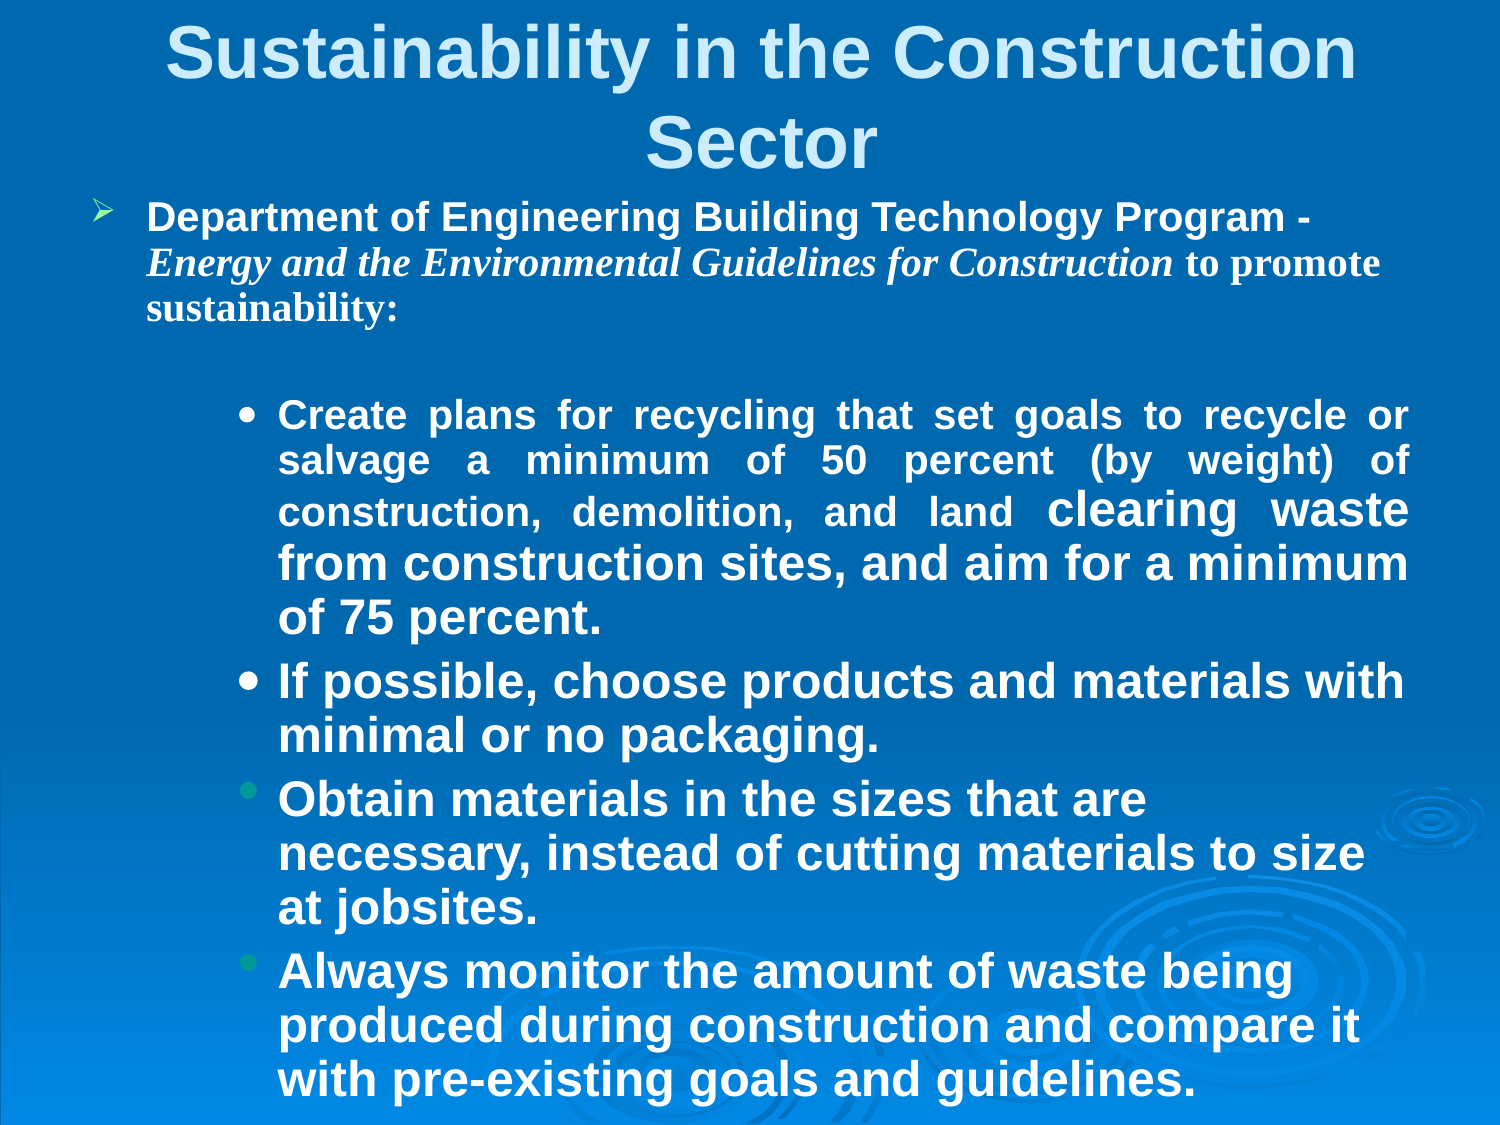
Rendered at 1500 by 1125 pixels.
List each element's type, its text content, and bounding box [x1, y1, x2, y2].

list Department of Engineering Building Technology Program - Energy and the Environmental Guidelines for Construction to promote sustainability:  Create plans for recycling that set goals to recycle or salvage a minimum of 50 percent (by weight) of construction, demolition, and land clearing waste from construction sites, and aim for a minimum of 75 percent.  If possible, choose products and materials with minimal or no packaging. Obtain materials in the sizes that are necessary, instead of cutting materials to size at jobsites. Always monitor the amount of waste being produced during construction and compare it with pre-existing goals and guidelines. [74, 187, 1426, 931]
title Sustainability in the Construction Sector [24, 0, 1500, 188]
